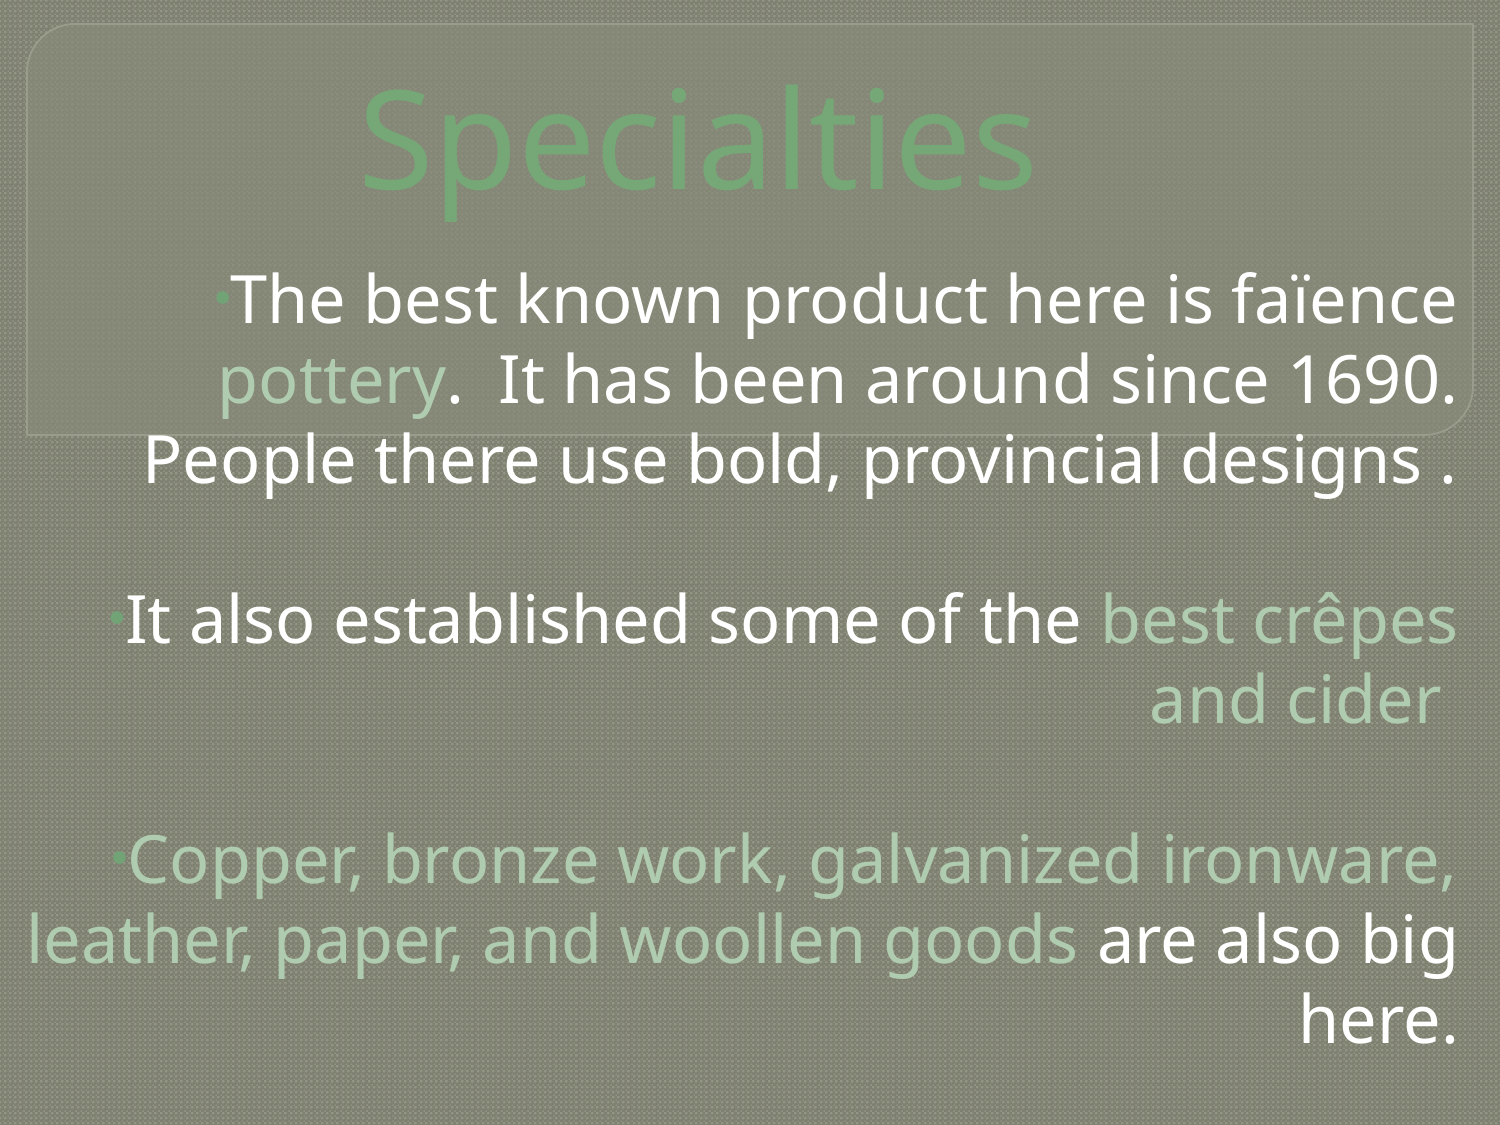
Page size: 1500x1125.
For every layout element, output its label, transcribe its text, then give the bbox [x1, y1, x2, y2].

subtitle The best known product here is faïence pottery. It has been around since 1690. People there use bold, provincial designs . It also established some of the best crêpes and cider Copper, bronze work, galvanized ironware, leather, paper, and woollen goods are also big here. [0, 249, 1500, 1125]
title Specialties [312, 0, 1077, 225]
